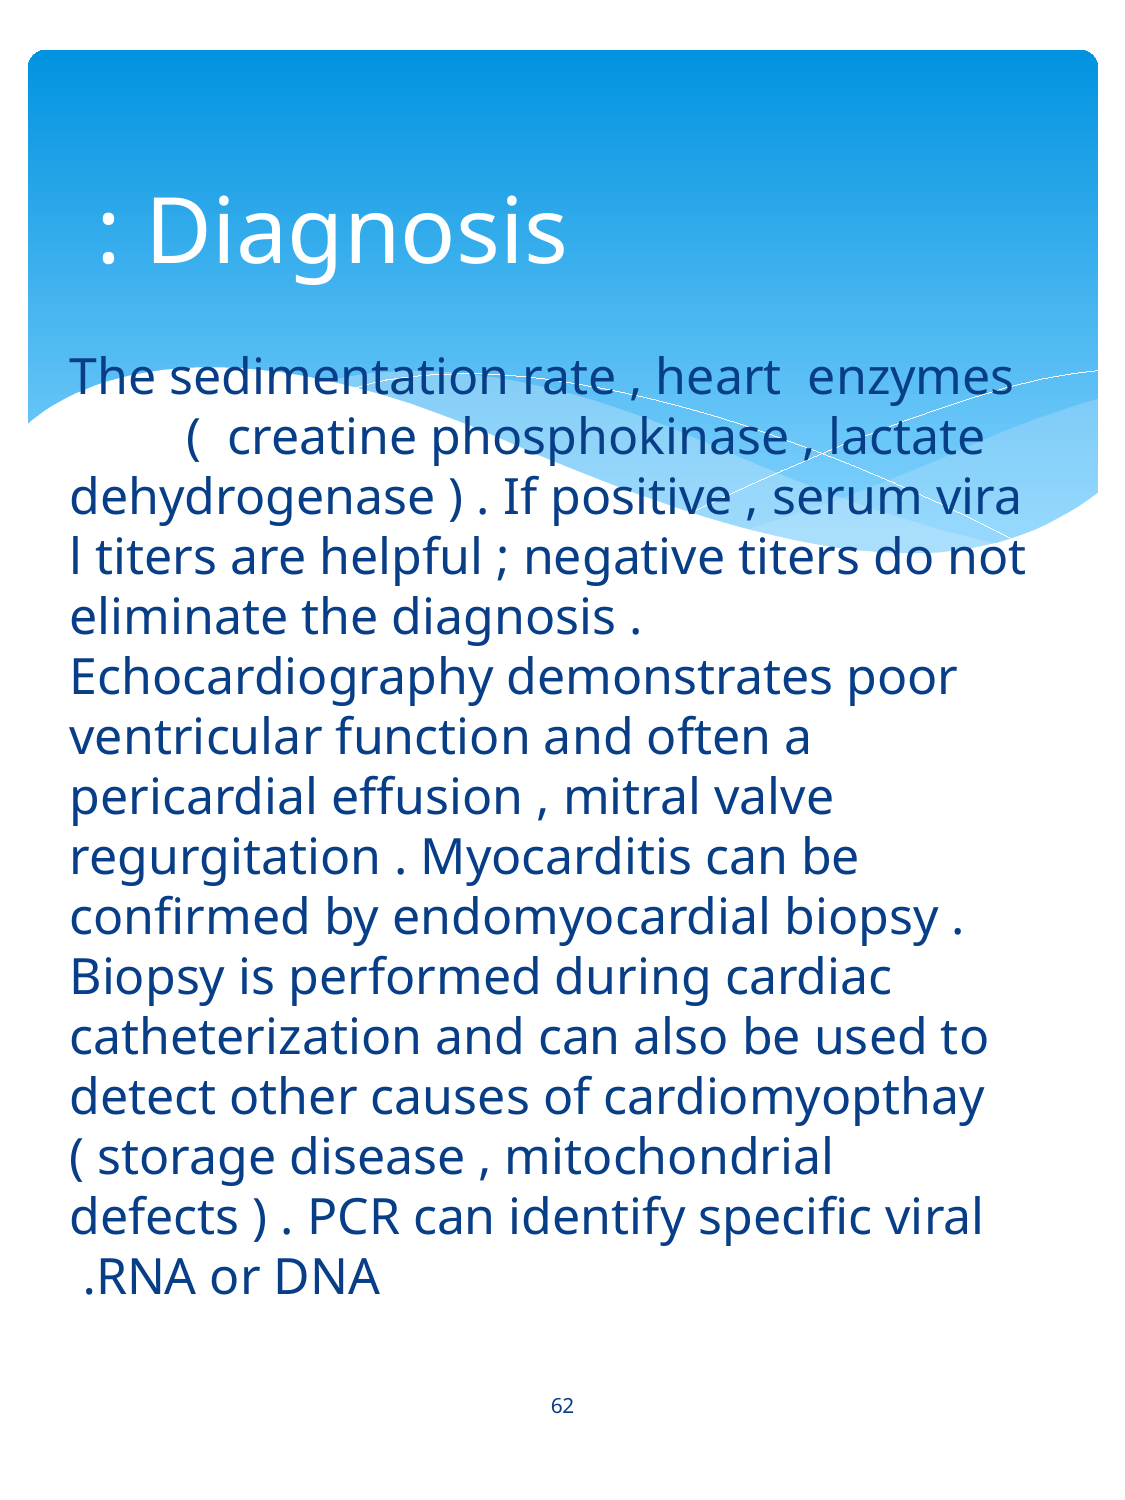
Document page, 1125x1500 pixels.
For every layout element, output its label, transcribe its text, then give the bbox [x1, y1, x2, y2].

title Diagnosis : [56, 145, 1069, 420]
slide_number 62 [491, 1367, 634, 1447]
list The sedimentation rate , heart enzymes ( creatine phosphokinase , lactate dehydrogenase ) . If positive , serum vira l titers are helpful ; negative titers do not eliminate the diagnosis . Echocardiography demonstrates poor ventricular function and often a pericardial effusion , mitral valve regurgitation . Myocarditis can be confirmed by endomyocardial biopsy . Biopsy is performed during cardiac catheterization and can also be used to detect other causes of cardiomyopthay ( storage disease , mitochondrial defects ) . PCR can identify specific viral RNA or DNA. [54, 336, 1059, 1340]
